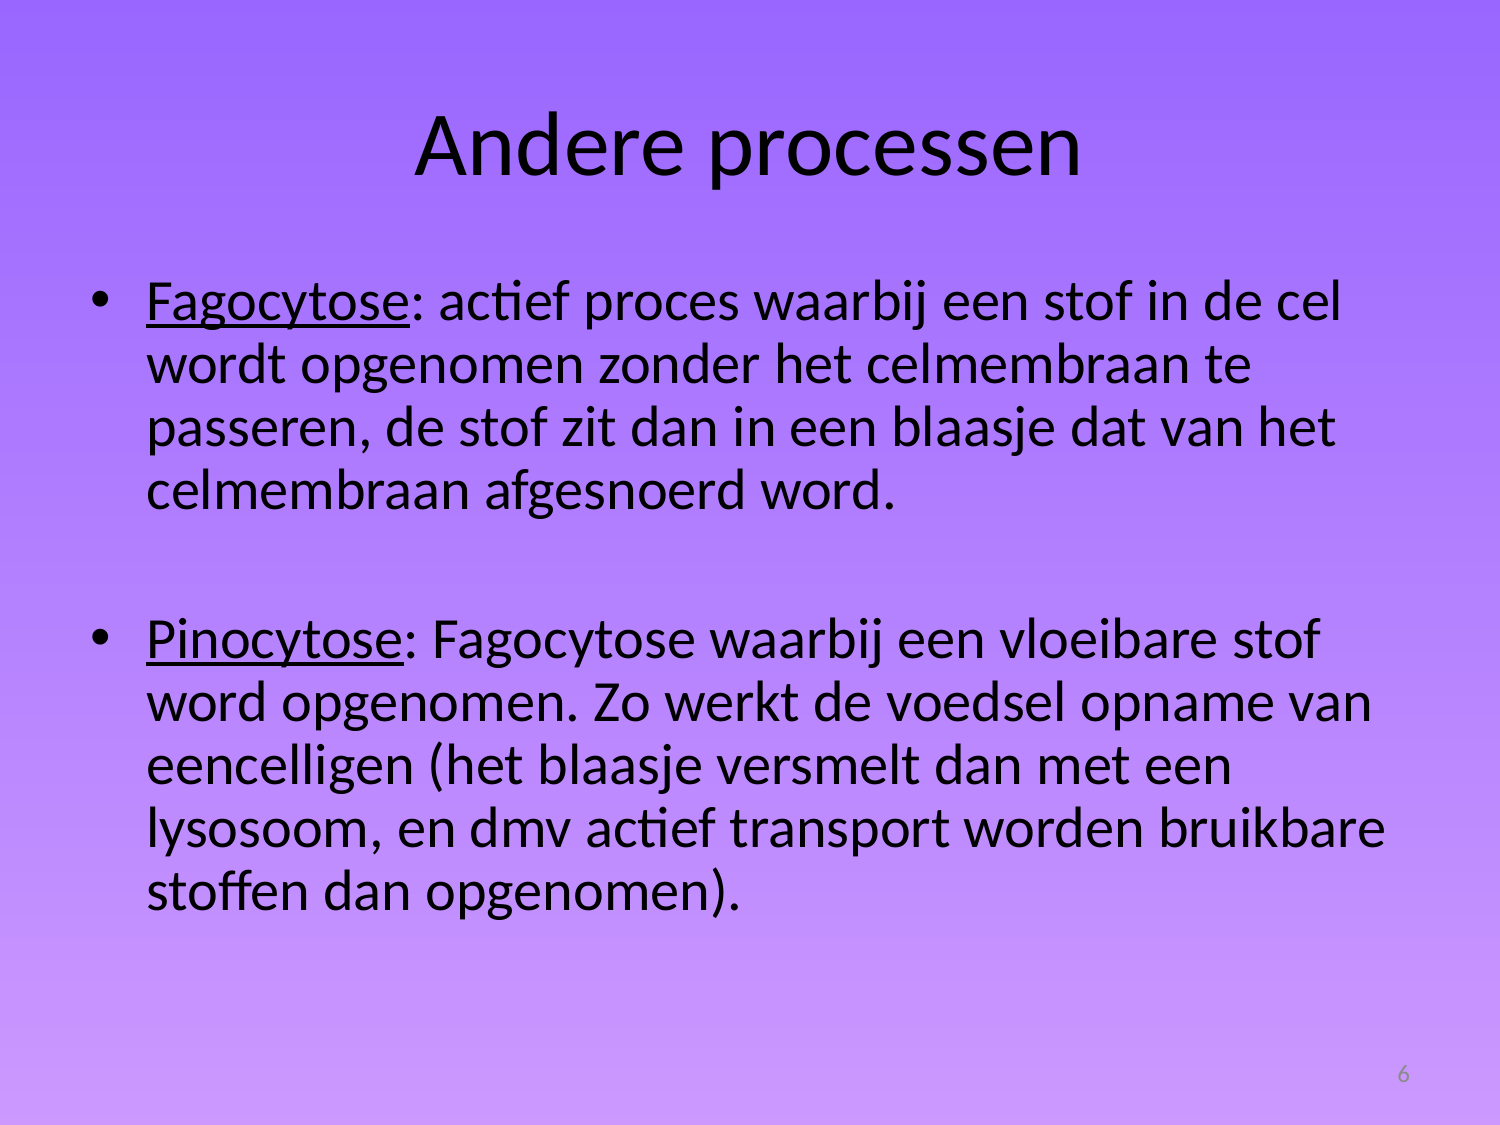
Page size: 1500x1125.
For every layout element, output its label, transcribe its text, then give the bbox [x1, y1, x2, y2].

list Fagocytose: actief proces waarbij een stof in de cel wordt opgenomen zonder het celmembraan te passeren, de stof zit dan in een blaasje dat van het celmembraan afgesnoerd word. Pinocytose: Fagocytose waarbij een vloeibare stof word opgenomen. Zo werkt de voedsel opname van eencelligen (het blaasje versmelt dan met een lysosoom, en dmv actief transport worden bruikbare stoffen dan opgenomen). [75, 262, 1425, 1005]
title Andere processen [75, 45, 1425, 233]
slide_number 6 [1074, 1042, 1425, 1103]
